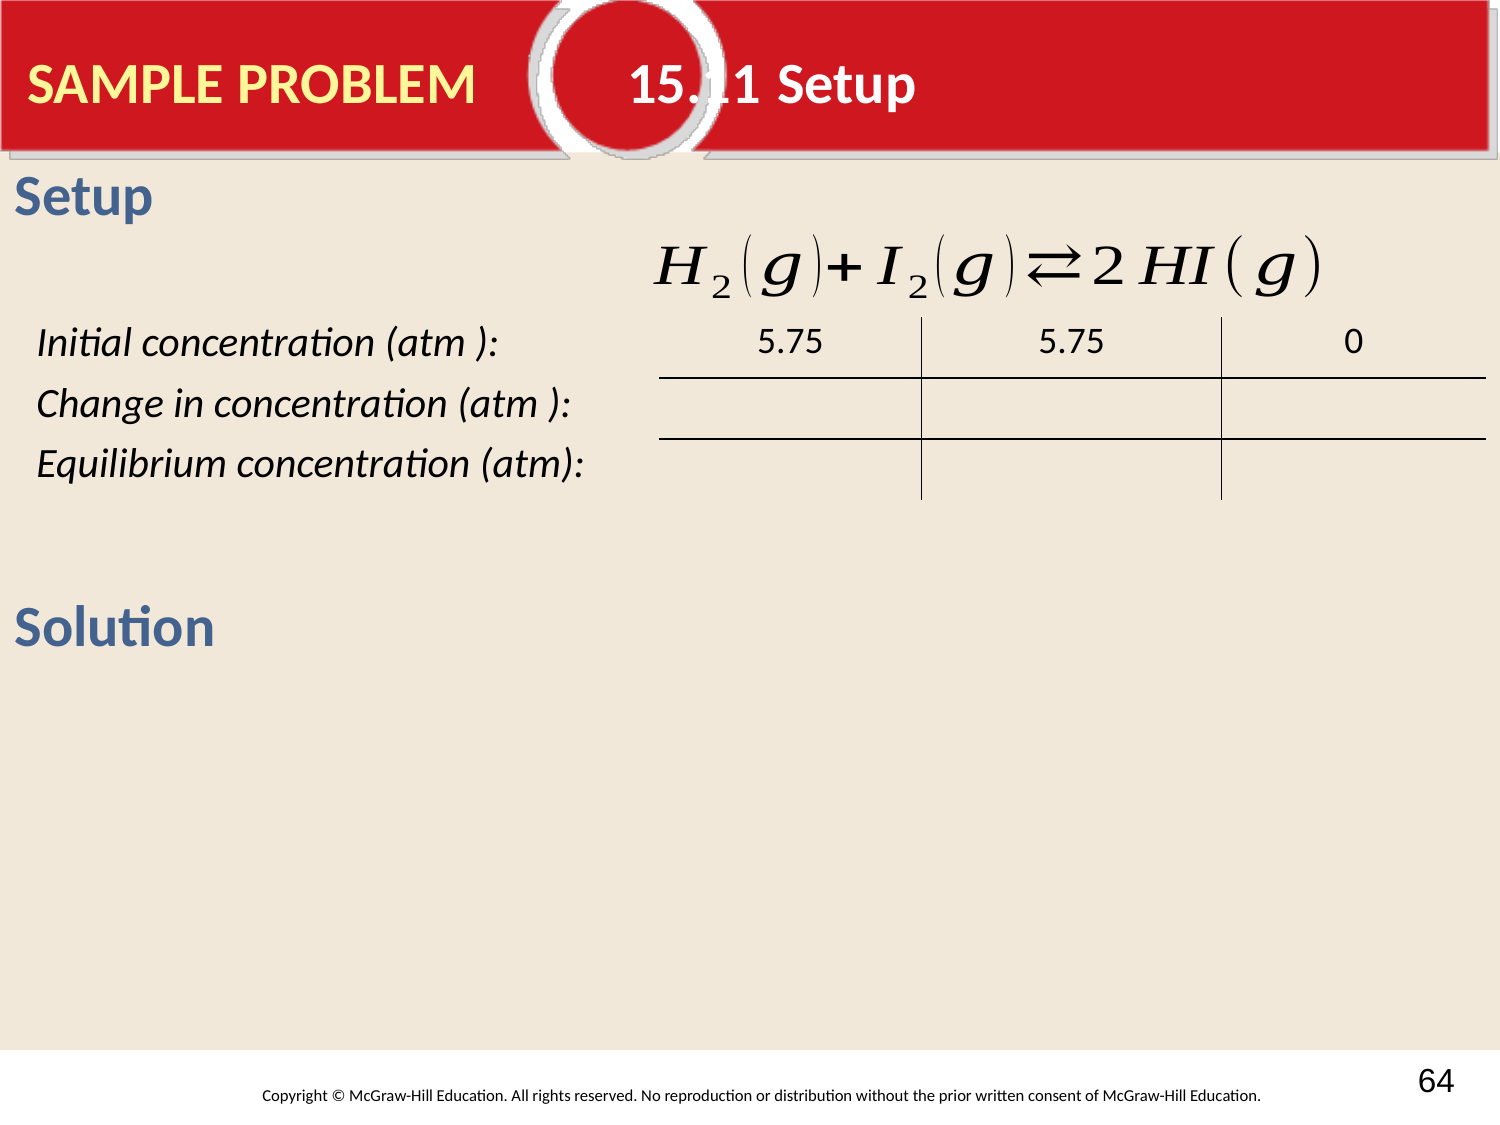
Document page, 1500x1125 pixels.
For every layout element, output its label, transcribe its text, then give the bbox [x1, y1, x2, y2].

title SAMPLE PROBLEM 15.11 Setup [12, 37, 1475, 125]
picture [0, 0, 1500, 162]
list Setup [0, 149, 1465, 282]
